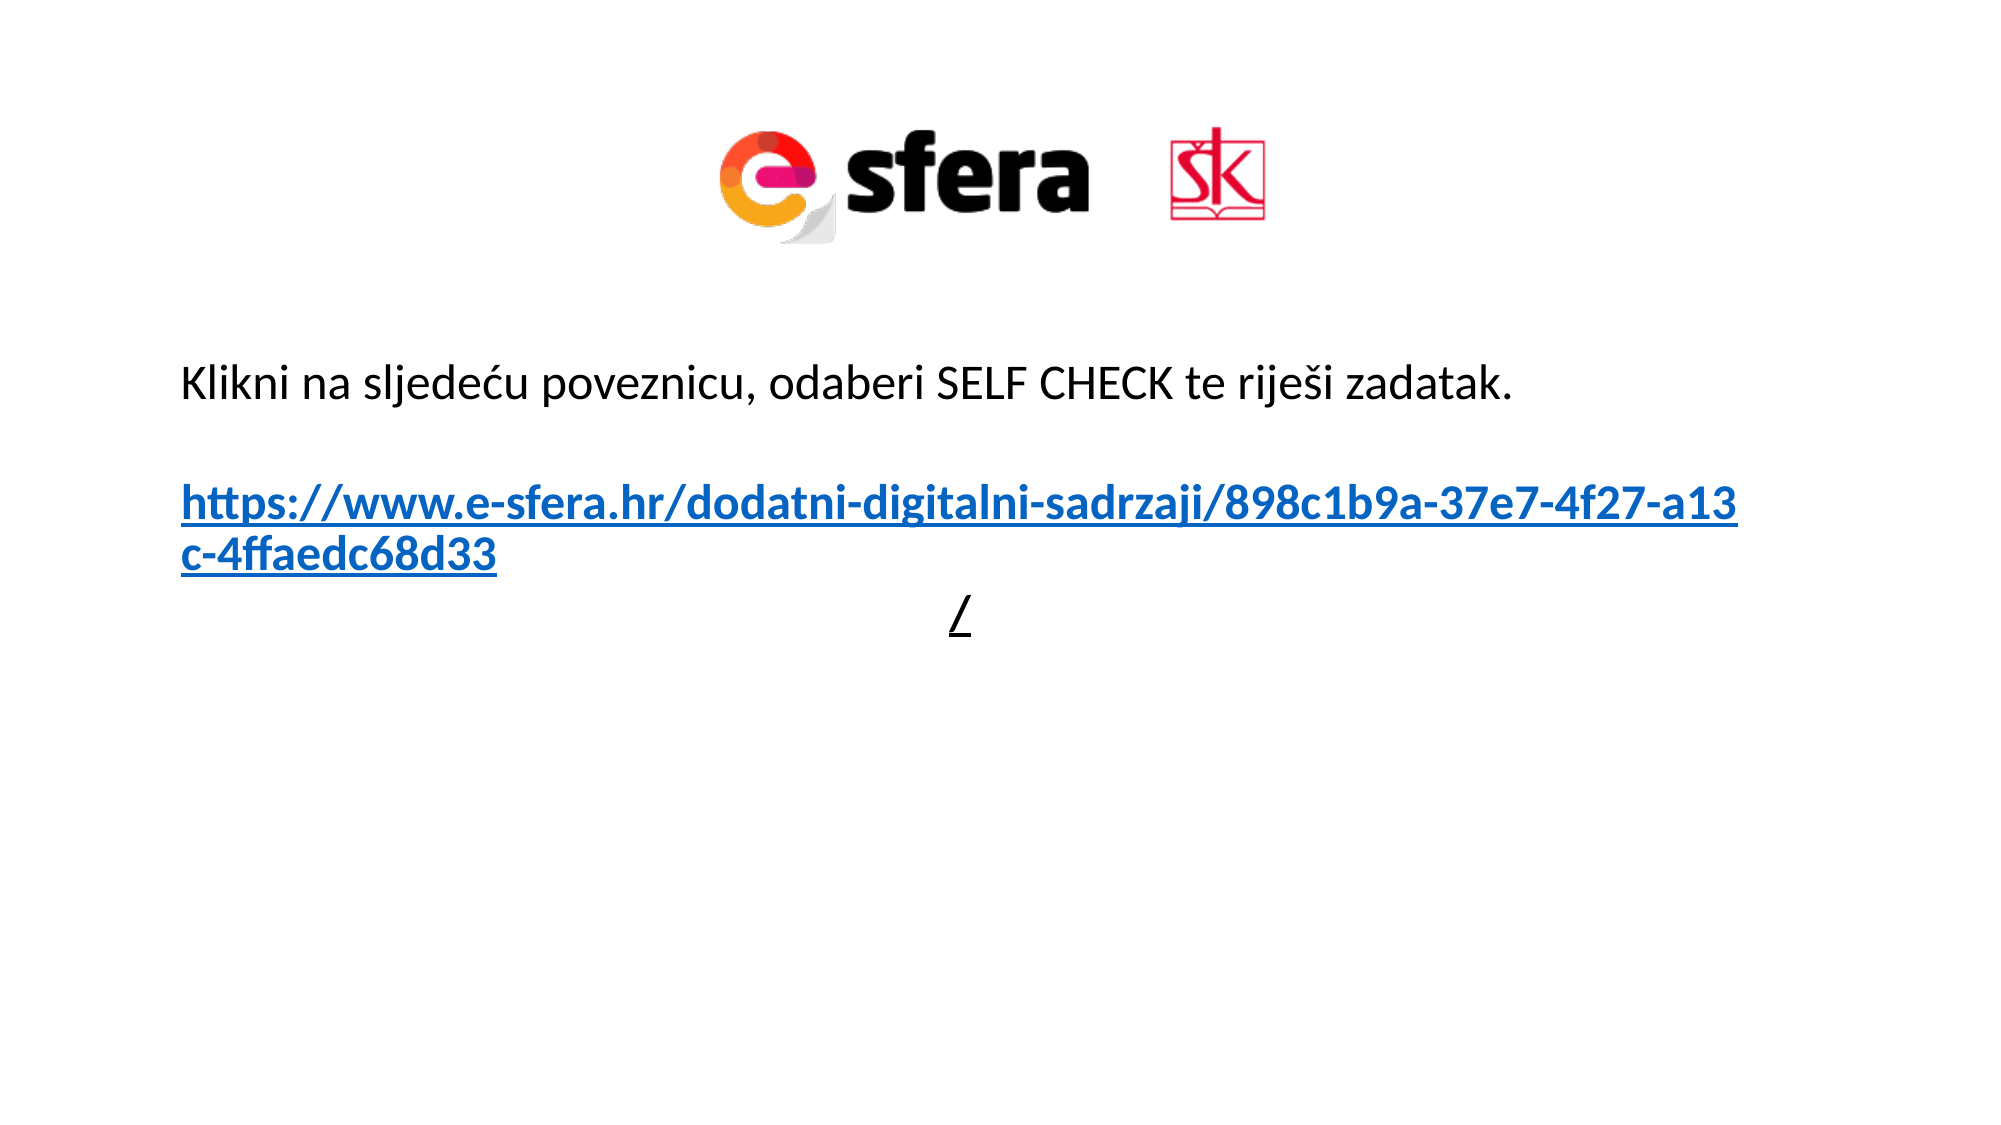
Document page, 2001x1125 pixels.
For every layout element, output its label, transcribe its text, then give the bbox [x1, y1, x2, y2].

picture [687, 30, 1313, 343]
text_box Klikni na sljedeću poveznicu, odaberi SELF CHECK te riješi zadatak. https://www.e-sfera.hr/dodatni-digitalni-sadrzaji/898c1b9a-37e7-4f27-a13c-4ffaedc68d33/ [166, 342, 1766, 718]
